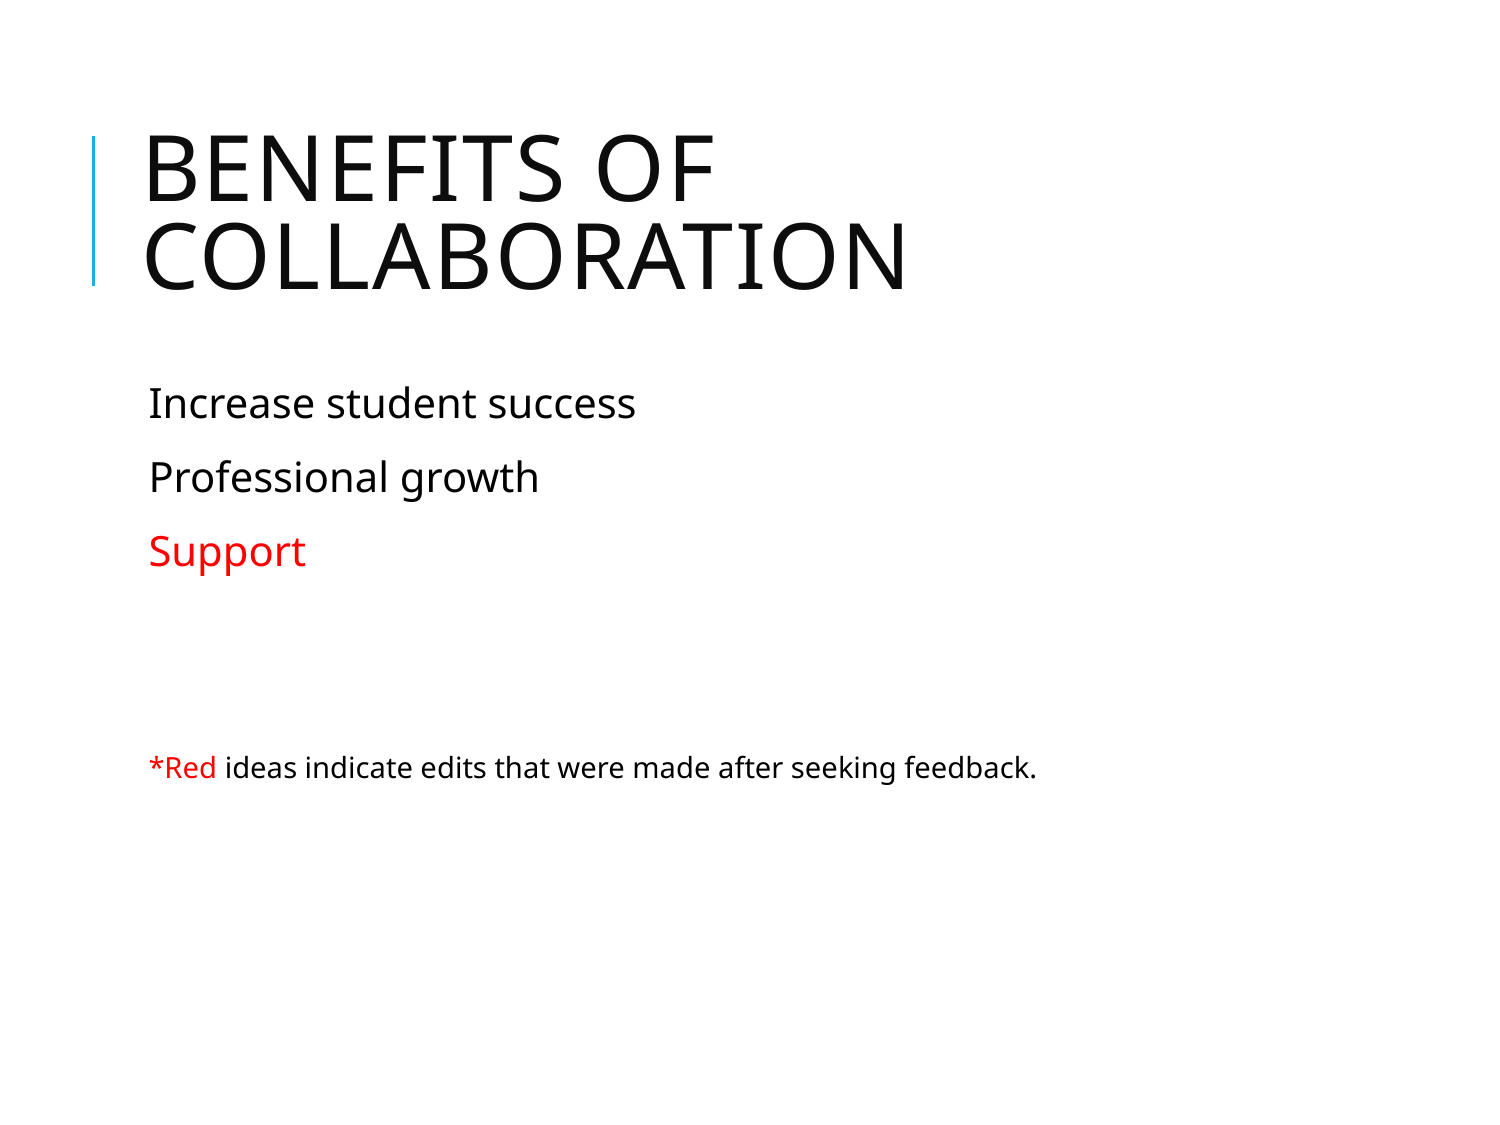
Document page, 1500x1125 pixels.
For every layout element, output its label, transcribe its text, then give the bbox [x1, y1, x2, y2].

list Increase student success Professional growth Support *Red ideas indicate edits that were made after seeking feedback. [126, 375, 1322, 1035]
title Benefits of collaboration [126, 96, 1322, 342]
